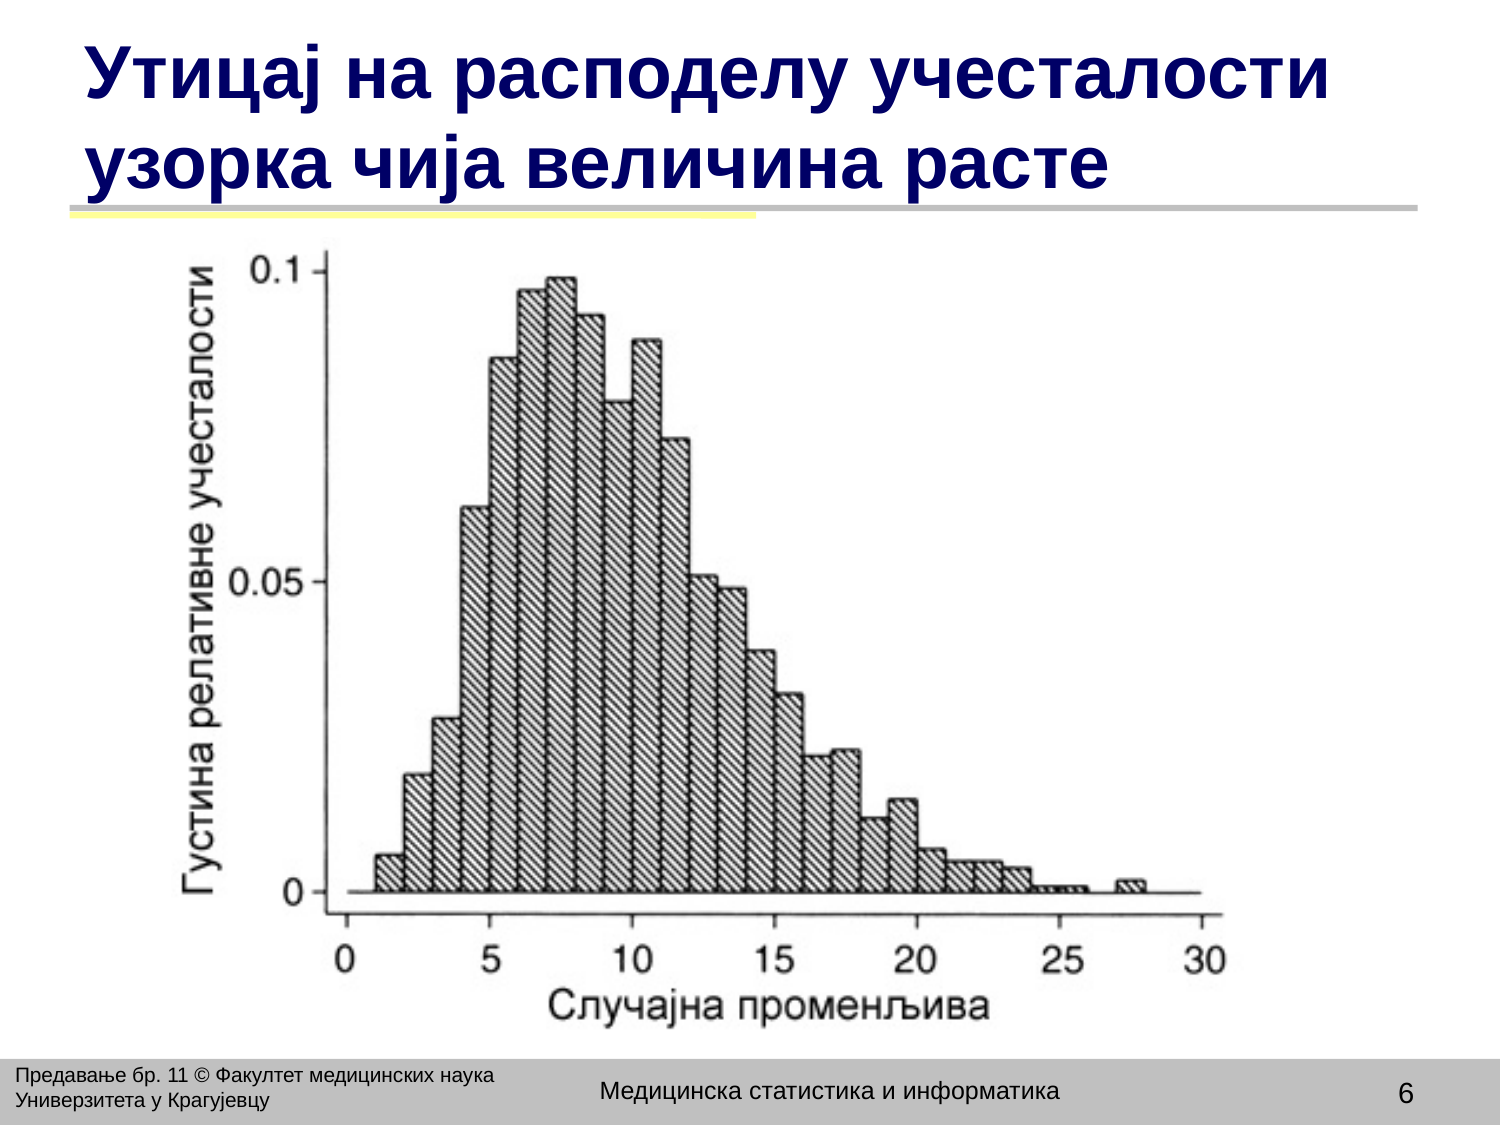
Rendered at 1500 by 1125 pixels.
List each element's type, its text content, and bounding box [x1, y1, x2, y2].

slide_number Предавање бр. 11 © Факултет медицинских наука Универзитета у Крагујевцу [0, 1053, 612, 1108]
footer Медицинска статистика и информатика [512, 1066, 1149, 1125]
title Утицај на расподелу учесталости узорка чија величина расте [69, 19, 1426, 208]
slide_number 6 [1163, 1066, 1430, 1125]
picture [171, 237, 1245, 1035]
